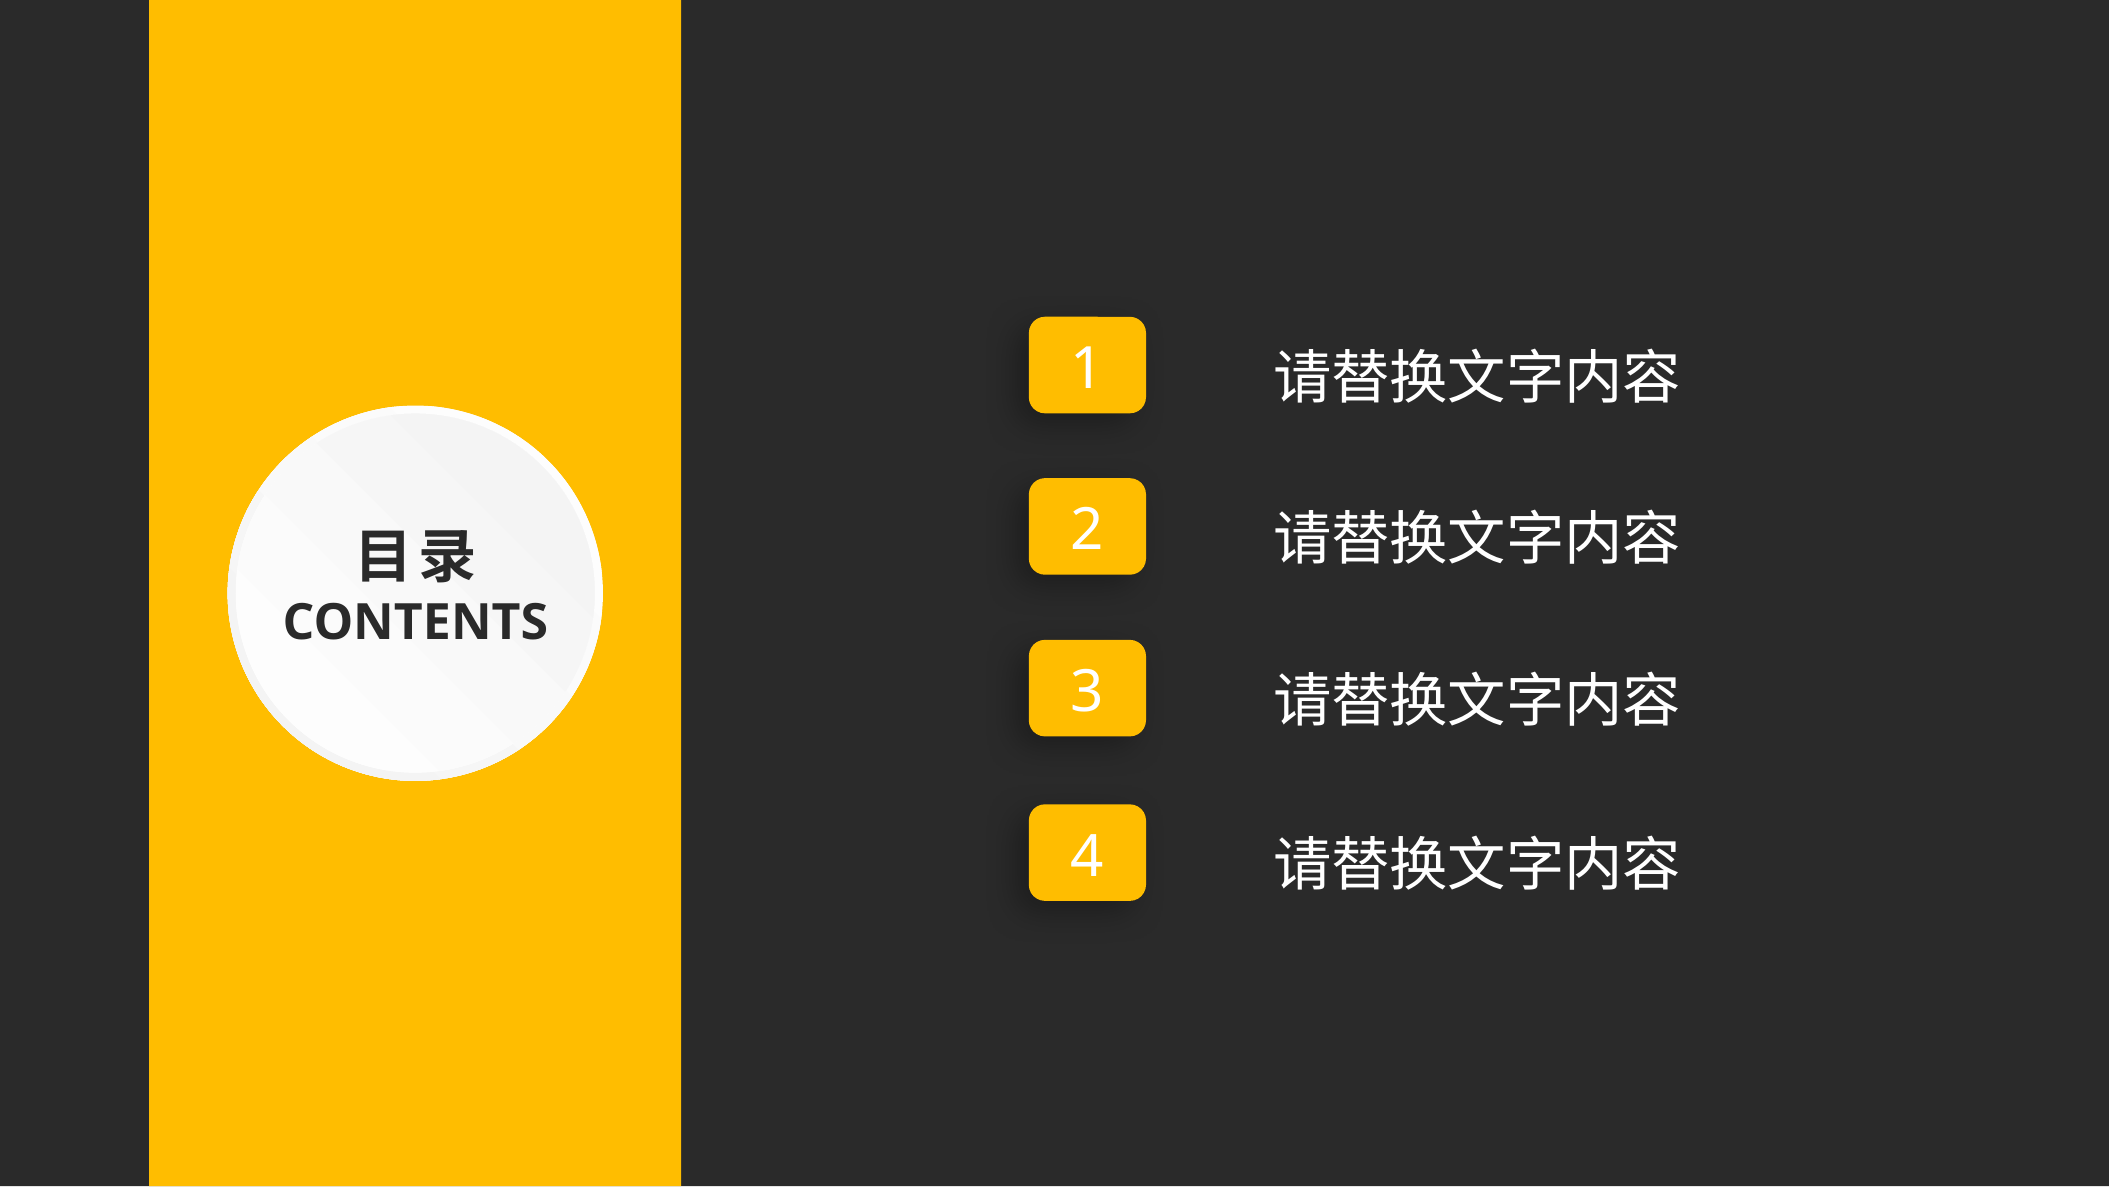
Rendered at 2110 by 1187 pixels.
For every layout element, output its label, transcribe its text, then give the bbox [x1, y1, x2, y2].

text_box 4 [1027, 803, 1148, 902]
text_box 请替换文字内容 [1258, 318, 1697, 418]
text_box 2 [1027, 477, 1148, 576]
text_box [148, 0, 682, 1187]
text_box 3 [1027, 638, 1148, 738]
text_box [682, 0, 2110, 1187]
text_box [0, 0, 148, 1187]
text_box 请替换文字内容 [1258, 480, 1697, 579]
text_box 请替换文字内容 [1258, 641, 1697, 741]
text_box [227, 405, 603, 781]
text_box 1 [1027, 315, 1148, 415]
text_box 请替换文字内容 [1258, 806, 1697, 905]
